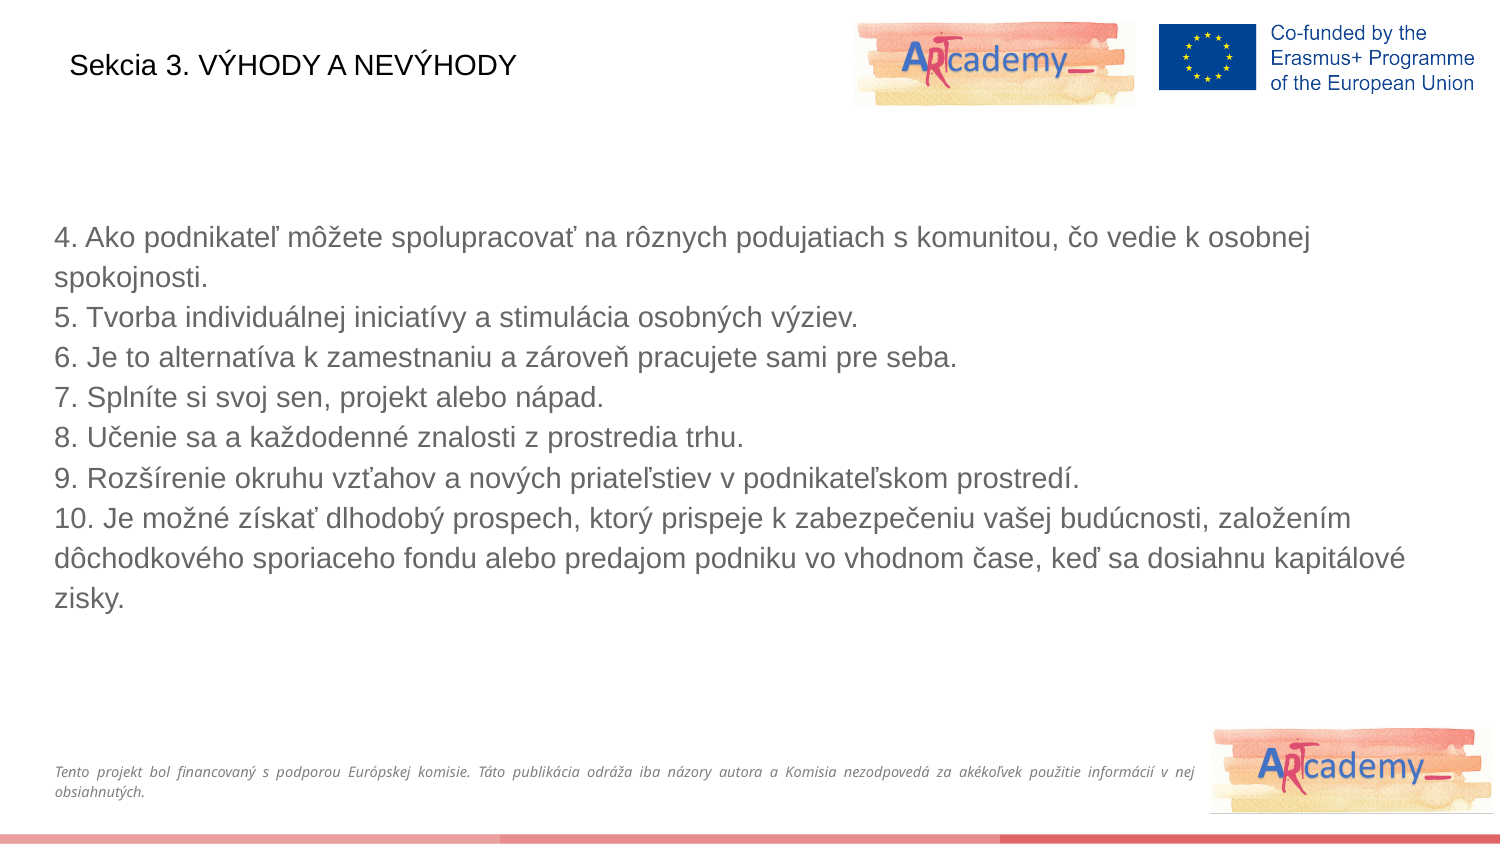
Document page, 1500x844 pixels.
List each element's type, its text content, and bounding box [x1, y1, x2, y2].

picture [1158, 24, 1474, 94]
text_box Sekcia 3. VÝHODY A NEVÝHODY [54, 39, 716, 89]
list 4. Ako podnikateľ môžete spolupracovať na rôznych podujatiach s komunitou, čo vedie k osobnej spokojnosti. 5. Tvorba individuálnej iniciatívy a stimulácia osobných výziev. 6. Je to alternatíva k zamestnaniu a zároveň pracujete sami pre seba. 7. Splníte si svoj sen, projekt alebo nápad. 8. Učenie sa a každodenné znalosti z prostredia trhu. 9. Rozšírenie okruhu vzťahov a nových priateľstiev v podnikateľskom prostredí. 10. Je možné získať dlhodobý prospech, ktorý prispeje k zabezpečeniu vašej budúcnosti, založením dôchodkového sporiaceho fondu alebo predajom podniku vo vhodnom čase, keď sa dosiahnu kapitálové zisky. [16, 162, 1474, 734]
picture [1210, 709, 1493, 844]
text_box Tento projekt bol financovaný s podporou Európskej komisie. Táto publikácia odráža iba názory autora a Komisia nezodpovedá za akékoľvek použitie informácií v nej obsiahnutých. [39, 754, 1205, 799]
picture [854, 2, 1137, 138]
